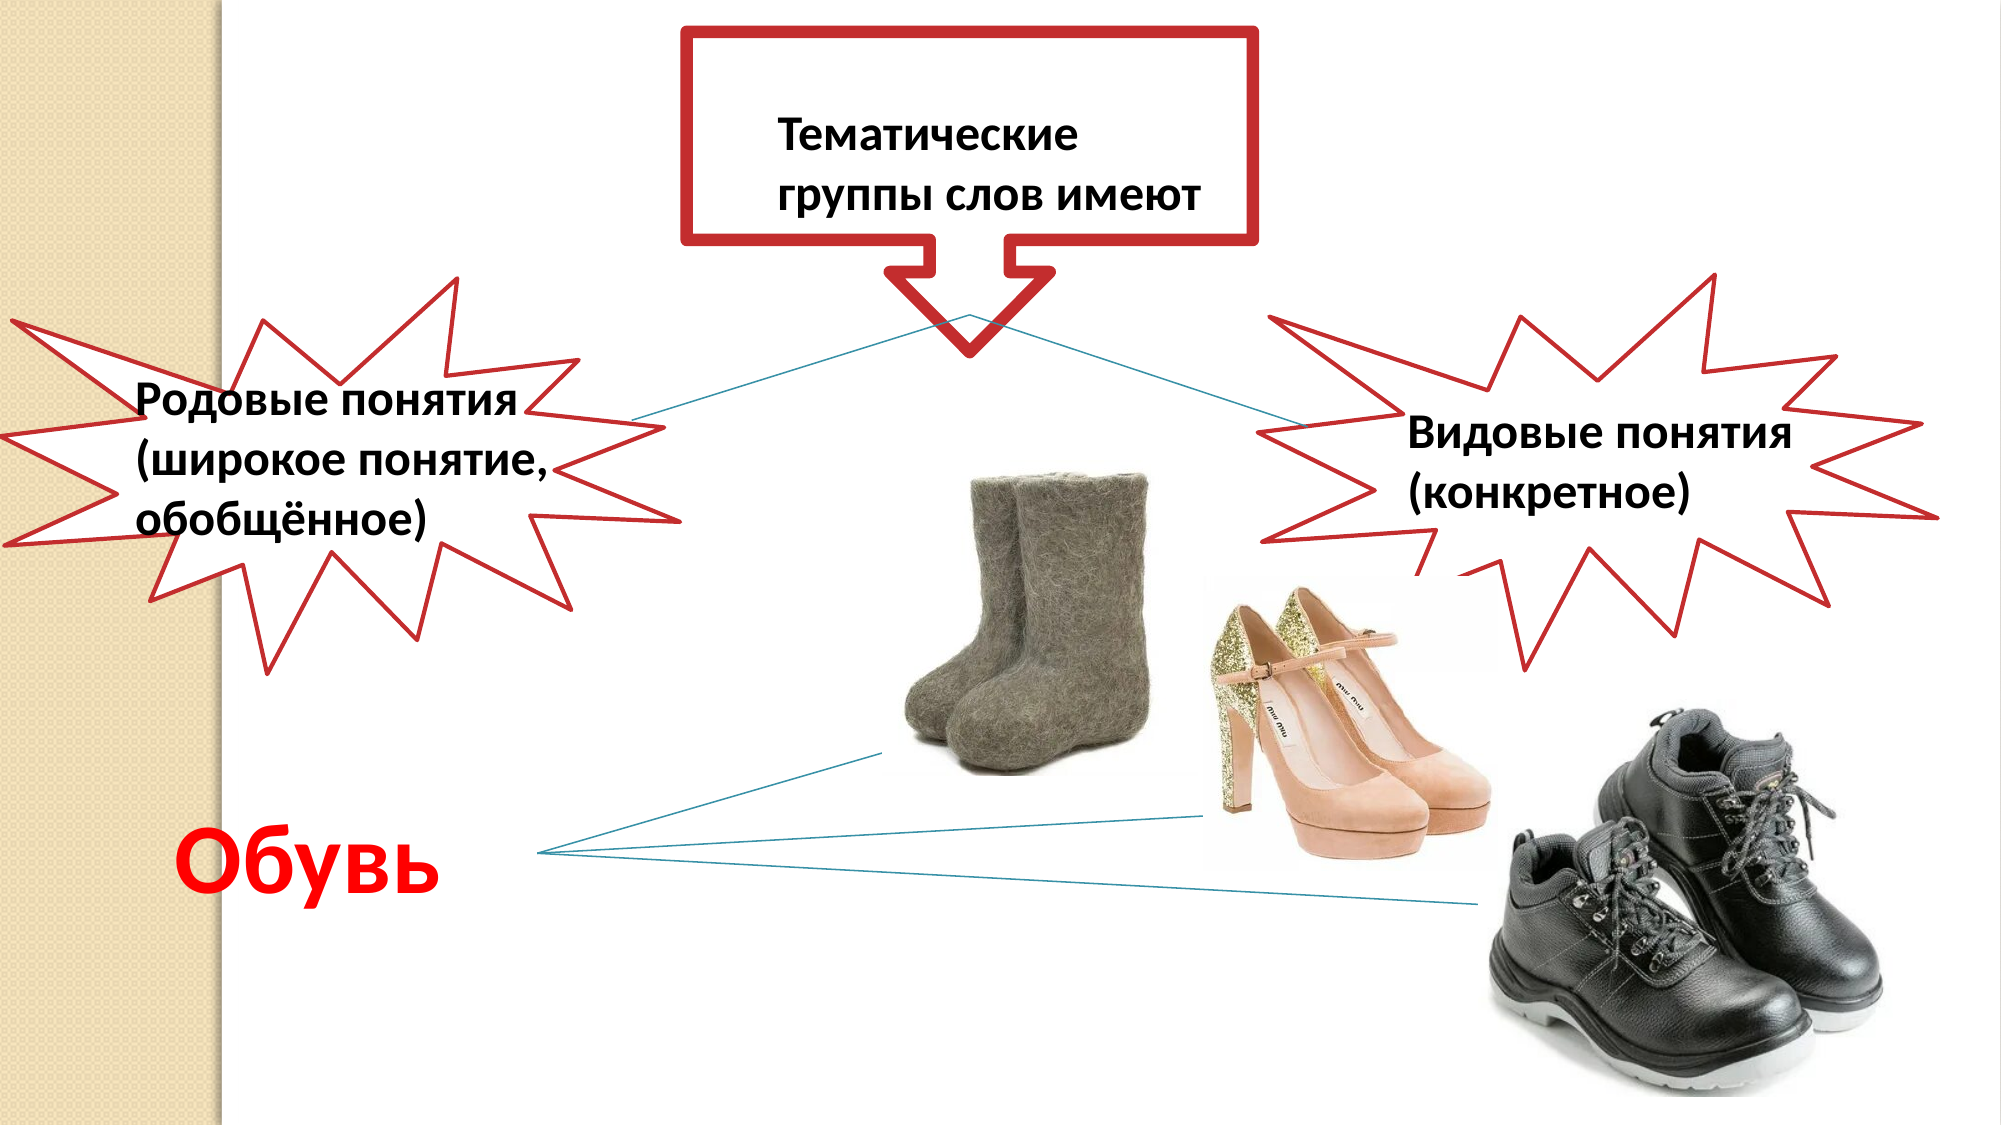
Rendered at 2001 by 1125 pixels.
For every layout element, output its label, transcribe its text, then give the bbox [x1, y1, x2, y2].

text_box [1259, 413, 1831, 673]
text_box Обувь [160, 785, 530, 921]
text_box [455, 553, 574, 612]
text_box [367, 276, 460, 357]
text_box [631, 314, 965, 421]
text_box [1885, 417, 1924, 441]
text_box [244, 318, 311, 357]
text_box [969, 314, 1308, 427]
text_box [536, 709, 1031, 805]
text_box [536, 806, 1196, 852]
text_box Видовые понятия (конкретное) [1392, 390, 1885, 526]
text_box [536, 853, 1470, 921]
text_box [577, 477, 683, 525]
text_box [148, 553, 442, 677]
text_box [0, 418, 120, 548]
text_box Родовые понятия (широкое понятие, обобщённое) [120, 357, 577, 553]
picture [882, 460, 1198, 776]
text_box [1885, 494, 1940, 521]
text_box [684, 29, 1255, 311]
text_box Тематические группы слов имеют [762, 92, 1232, 228]
text_box [1314, 272, 1839, 409]
picture [1203, 576, 1893, 1097]
text_box [577, 415, 661, 464]
text_box [9, 318, 127, 402]
